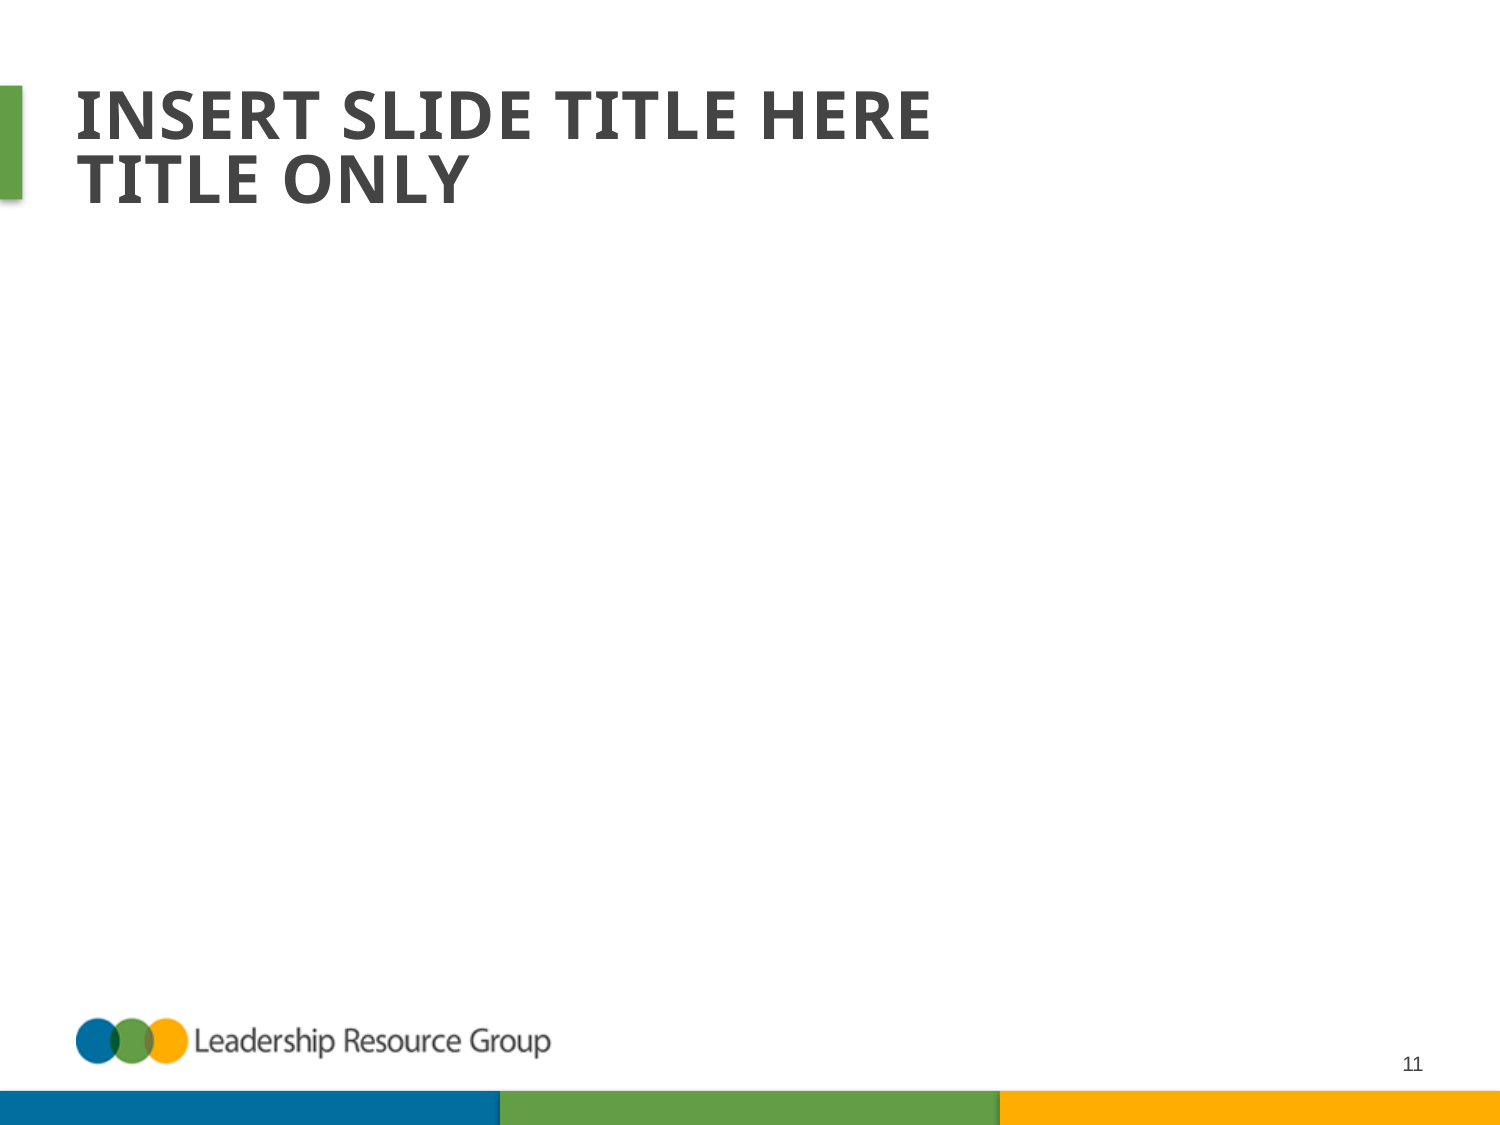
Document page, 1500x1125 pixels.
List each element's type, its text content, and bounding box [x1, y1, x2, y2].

title Insert Slide Title HERE Title Only [76, 77, 1423, 224]
picture [76, 1013, 577, 1067]
